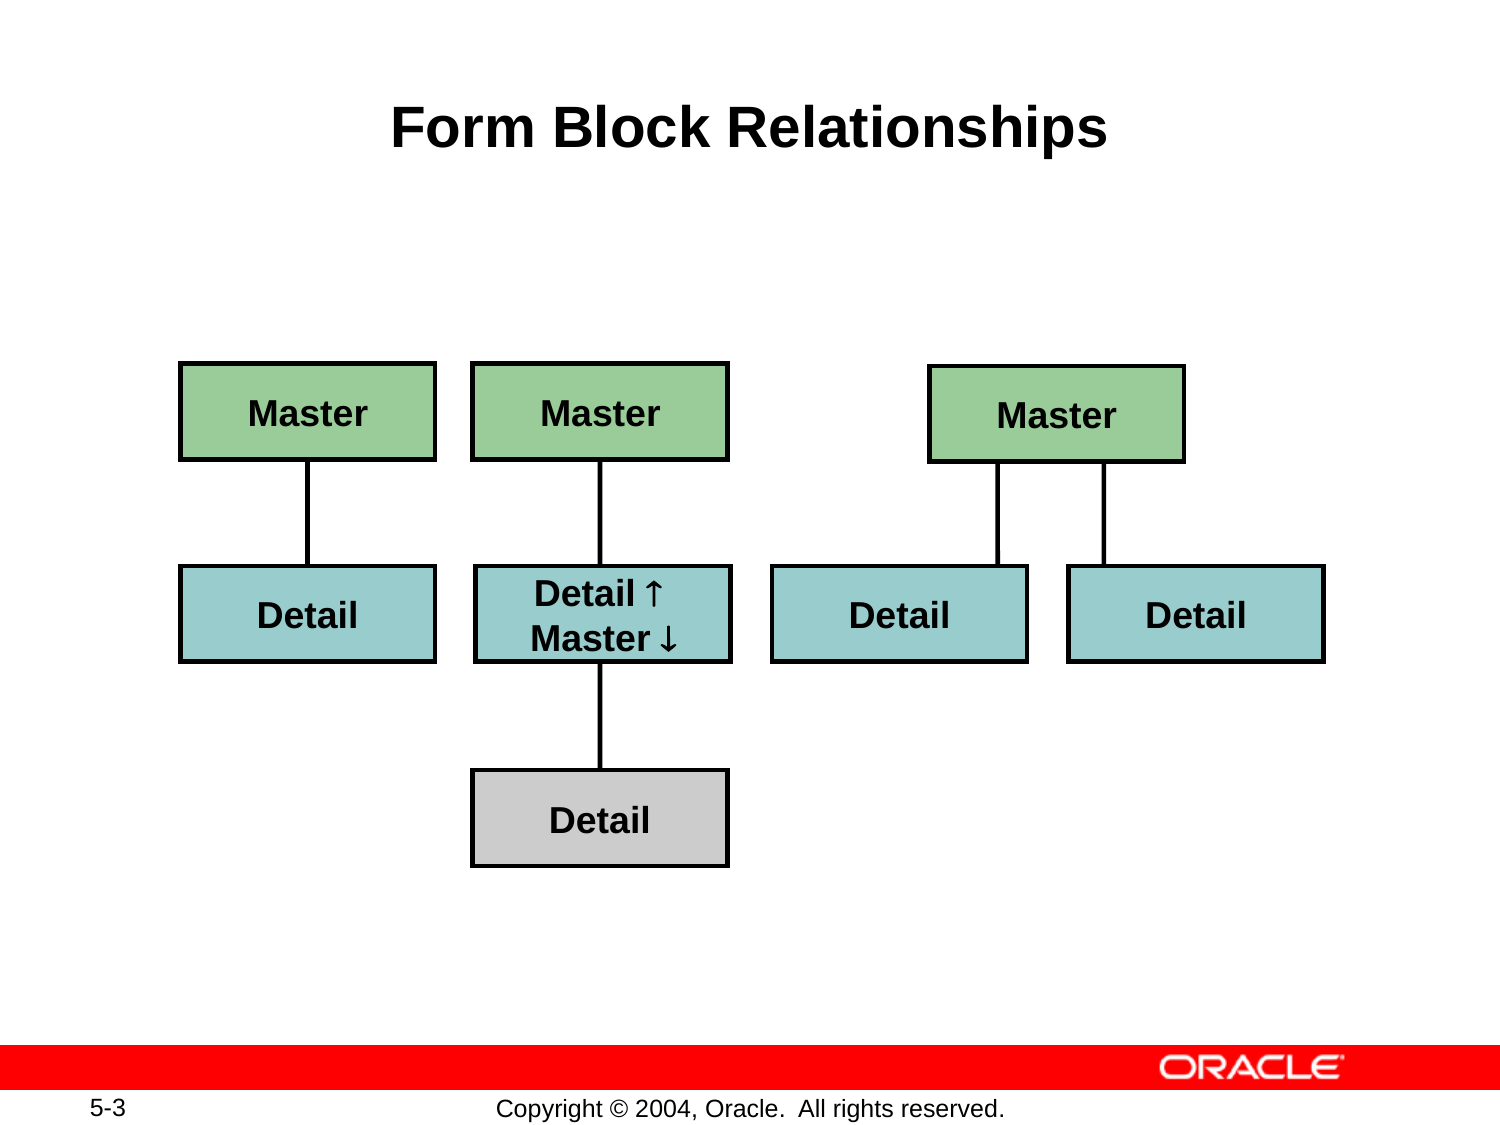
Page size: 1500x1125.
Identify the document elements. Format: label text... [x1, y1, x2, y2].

text_box Master [929, 365, 1185, 462]
text_box Master [472, 363, 728, 460]
text_box Detail [1068, 565, 1324, 662]
text_box Detail  Master  [475, 565, 731, 662]
text_box Detail [472, 770, 728, 866]
text_box Master [180, 363, 436, 460]
title Form Block Relationships [149, 87, 1351, 232]
text_box Detail [180, 565, 436, 662]
text_box Detail [772, 565, 1028, 662]
